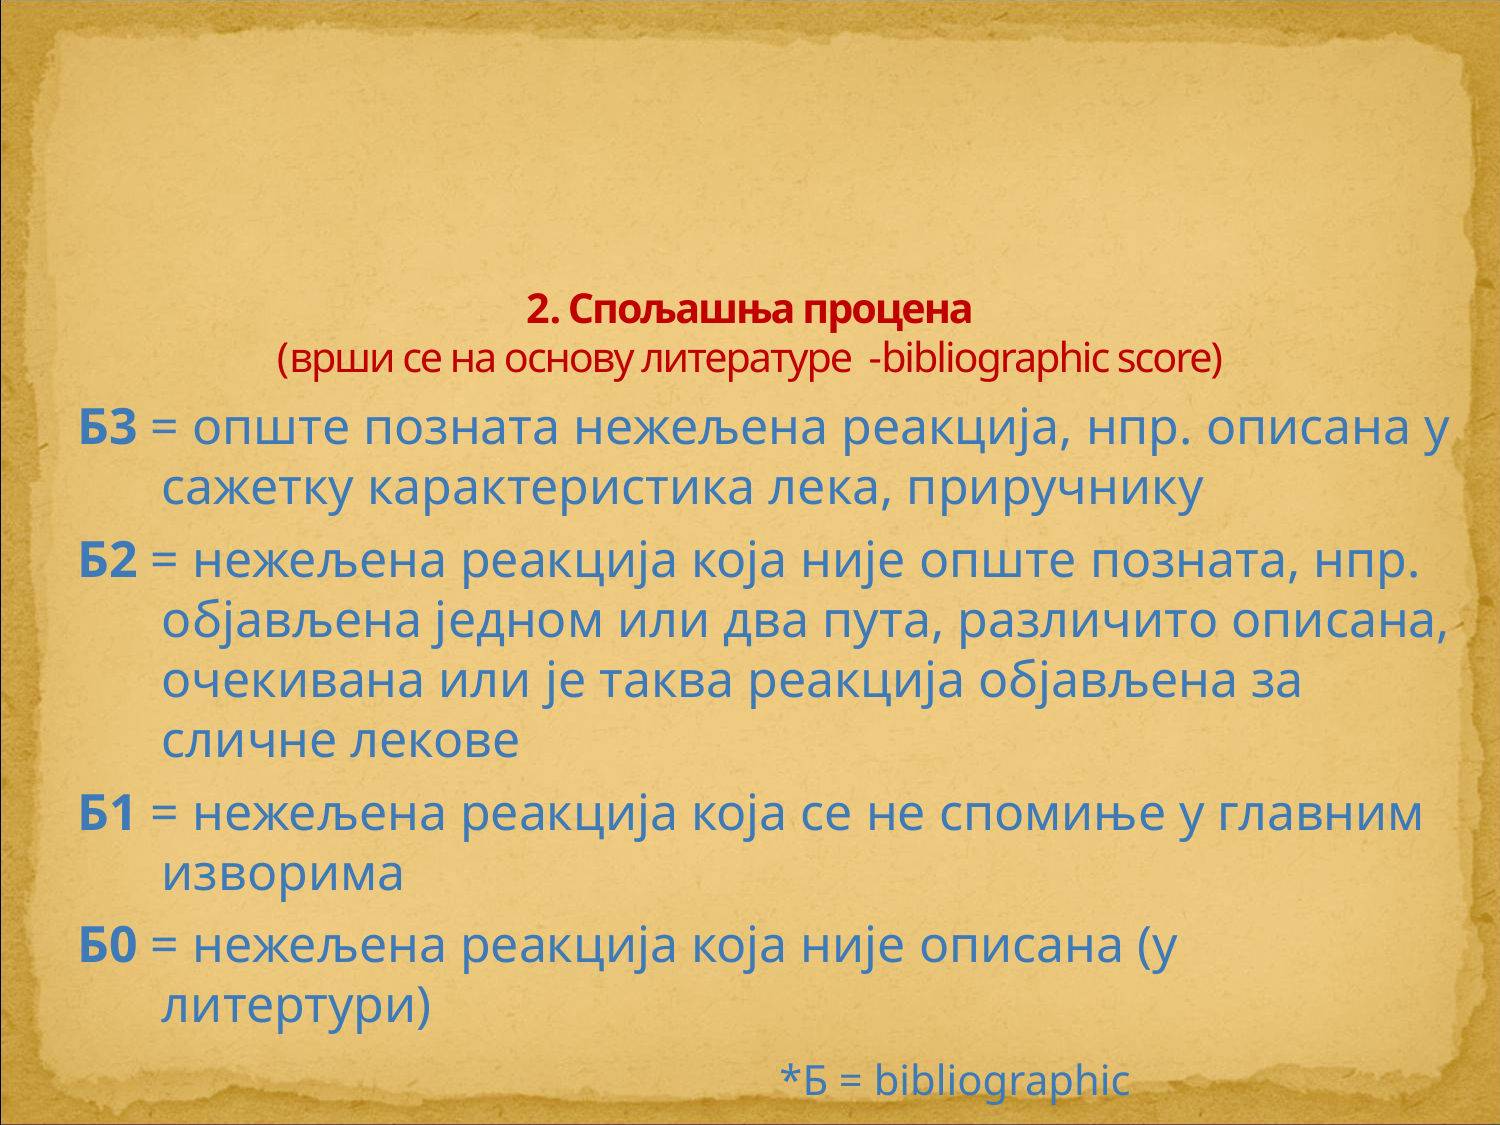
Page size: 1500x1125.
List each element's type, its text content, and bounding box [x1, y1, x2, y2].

list Б3 = опште позната нежељена реакција, нпр. описана у сажетку карактеристика лека, приручнику Б2 = нежељена реакција која није опште позната, нпр. објављена једном или два пута, различито описана, очекивана или је таква реакција објављена за сличне лекове Б1 = нежељена реакција која се не спомиње у главним изворима Б0 = нежељена реакција која није описана (у литертури) *Б = bibliographic [62, 387, 1476, 1125]
picture [0, 0, 1500, 1125]
title 2. Спољашња процена (врши се на основу литературе -bibliographic score) [74, 174, 1425, 488]
